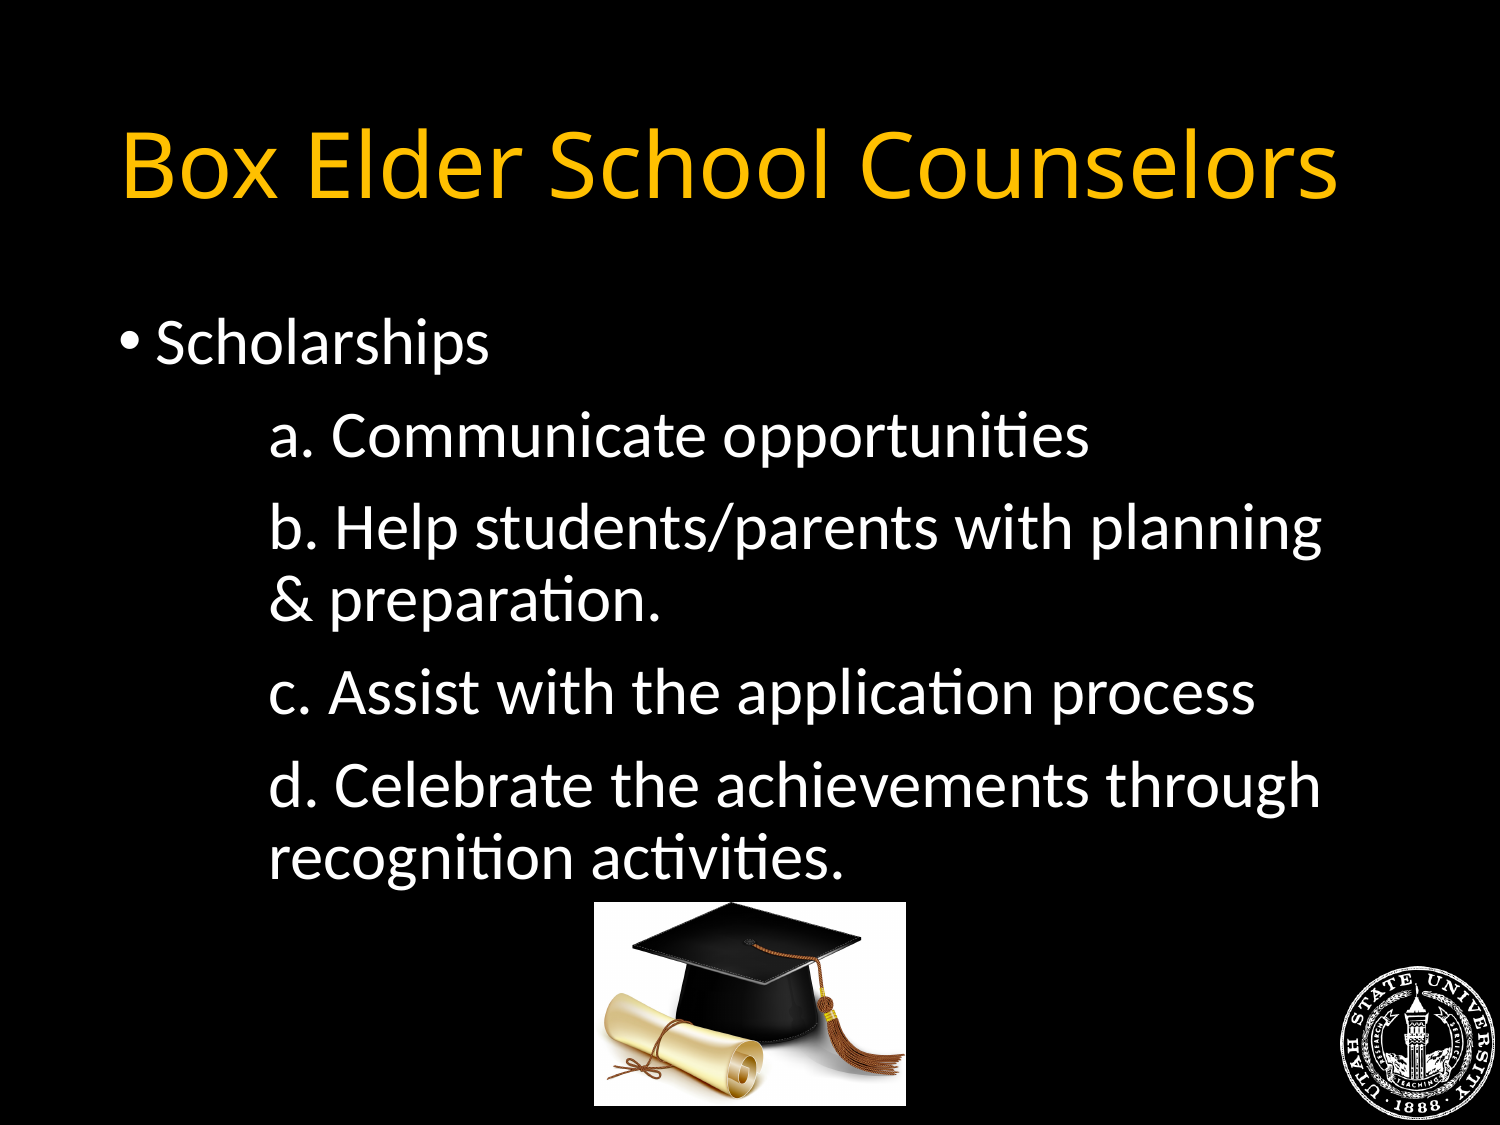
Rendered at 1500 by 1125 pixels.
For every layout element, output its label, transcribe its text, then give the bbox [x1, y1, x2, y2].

title Box Elder School Counselors [103, 59, 1397, 278]
picture [594, 902, 906, 1106]
picture [1340, 966, 1496, 1120]
list Scholarships a. Communicate opportunities b. Help students/parents with planning & preparation. c. Assist with the application process d. Celebrate the achievements through recognition activities. [103, 299, 1397, 1014]
